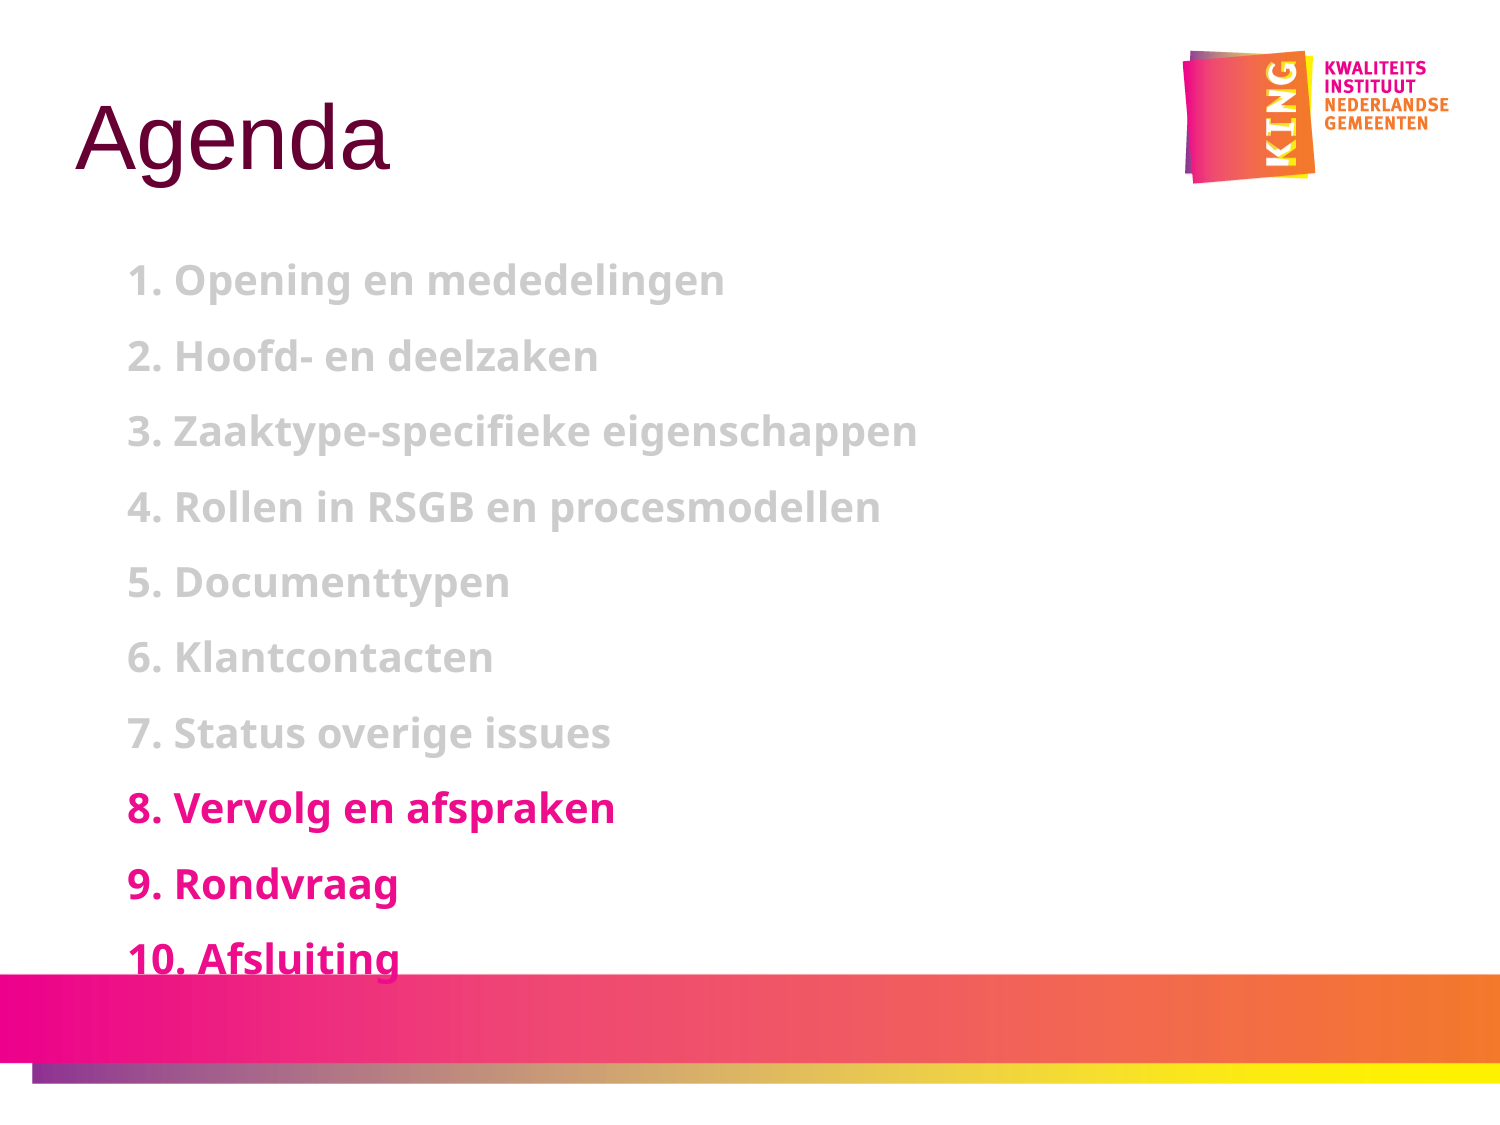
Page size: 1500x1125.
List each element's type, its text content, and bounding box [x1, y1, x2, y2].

list 1. Opening en mededelingen 2. Hoofd- en deelzaken 3. Zaaktype-specifieke eigenschappen 4. Rollen in RSGB en procesmodellen 5. Documenttypen 6. Klantcontacten 7. Status overige issues 8. Vervolg en afspraken 9. Rondvraag 10. Afsluiting [111, 245, 1500, 989]
picture [0, 0, 1500, 1125]
title Agenda [74, 44, 1425, 233]
